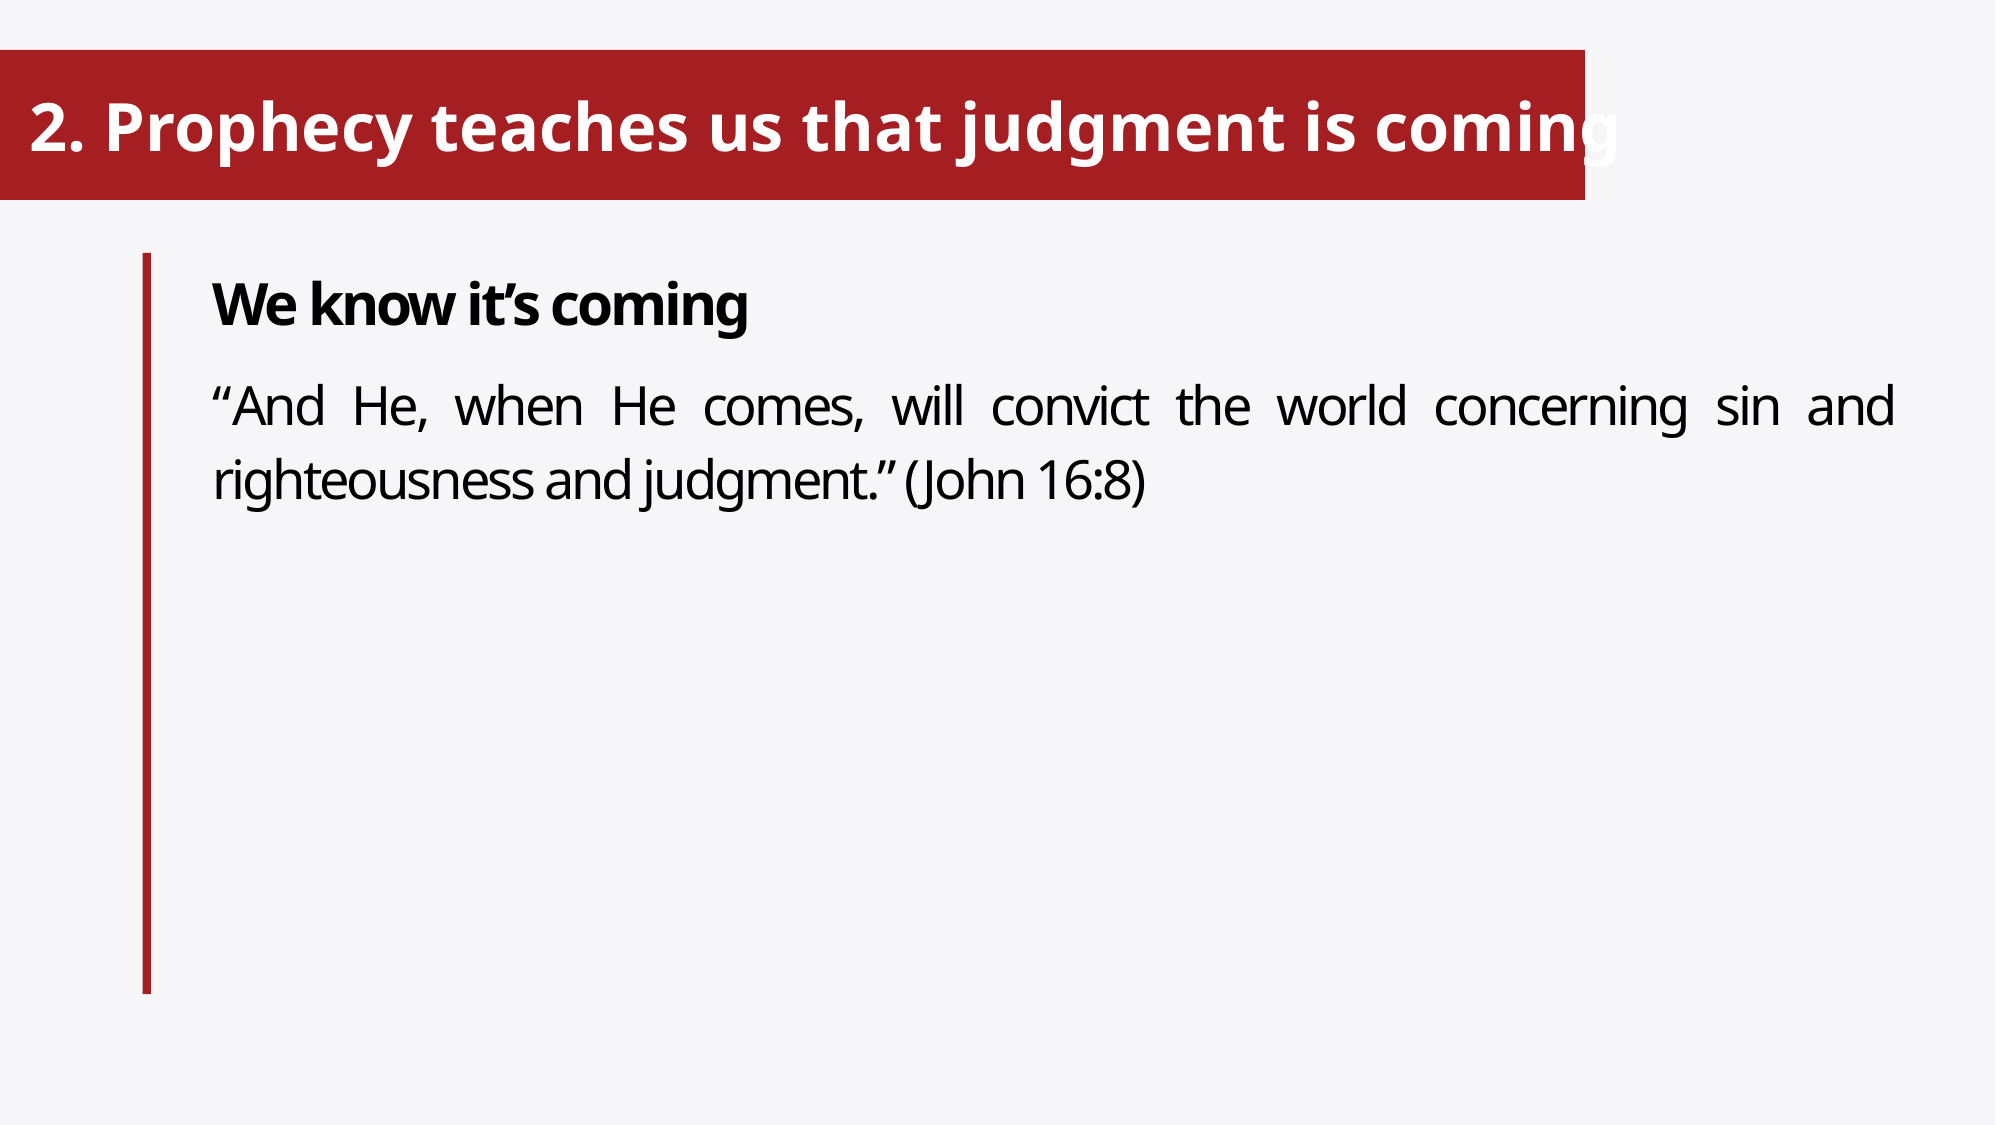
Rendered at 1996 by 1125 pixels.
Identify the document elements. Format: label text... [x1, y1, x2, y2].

subtitle We know it’s coming “And He, when He comes, will convict the world concerning sin and righteousness and judgment.” (John 16:8) [197, 249, 1910, 1000]
title 2. Prophecy teaches us that judgment is coming [14, 62, 1810, 188]
